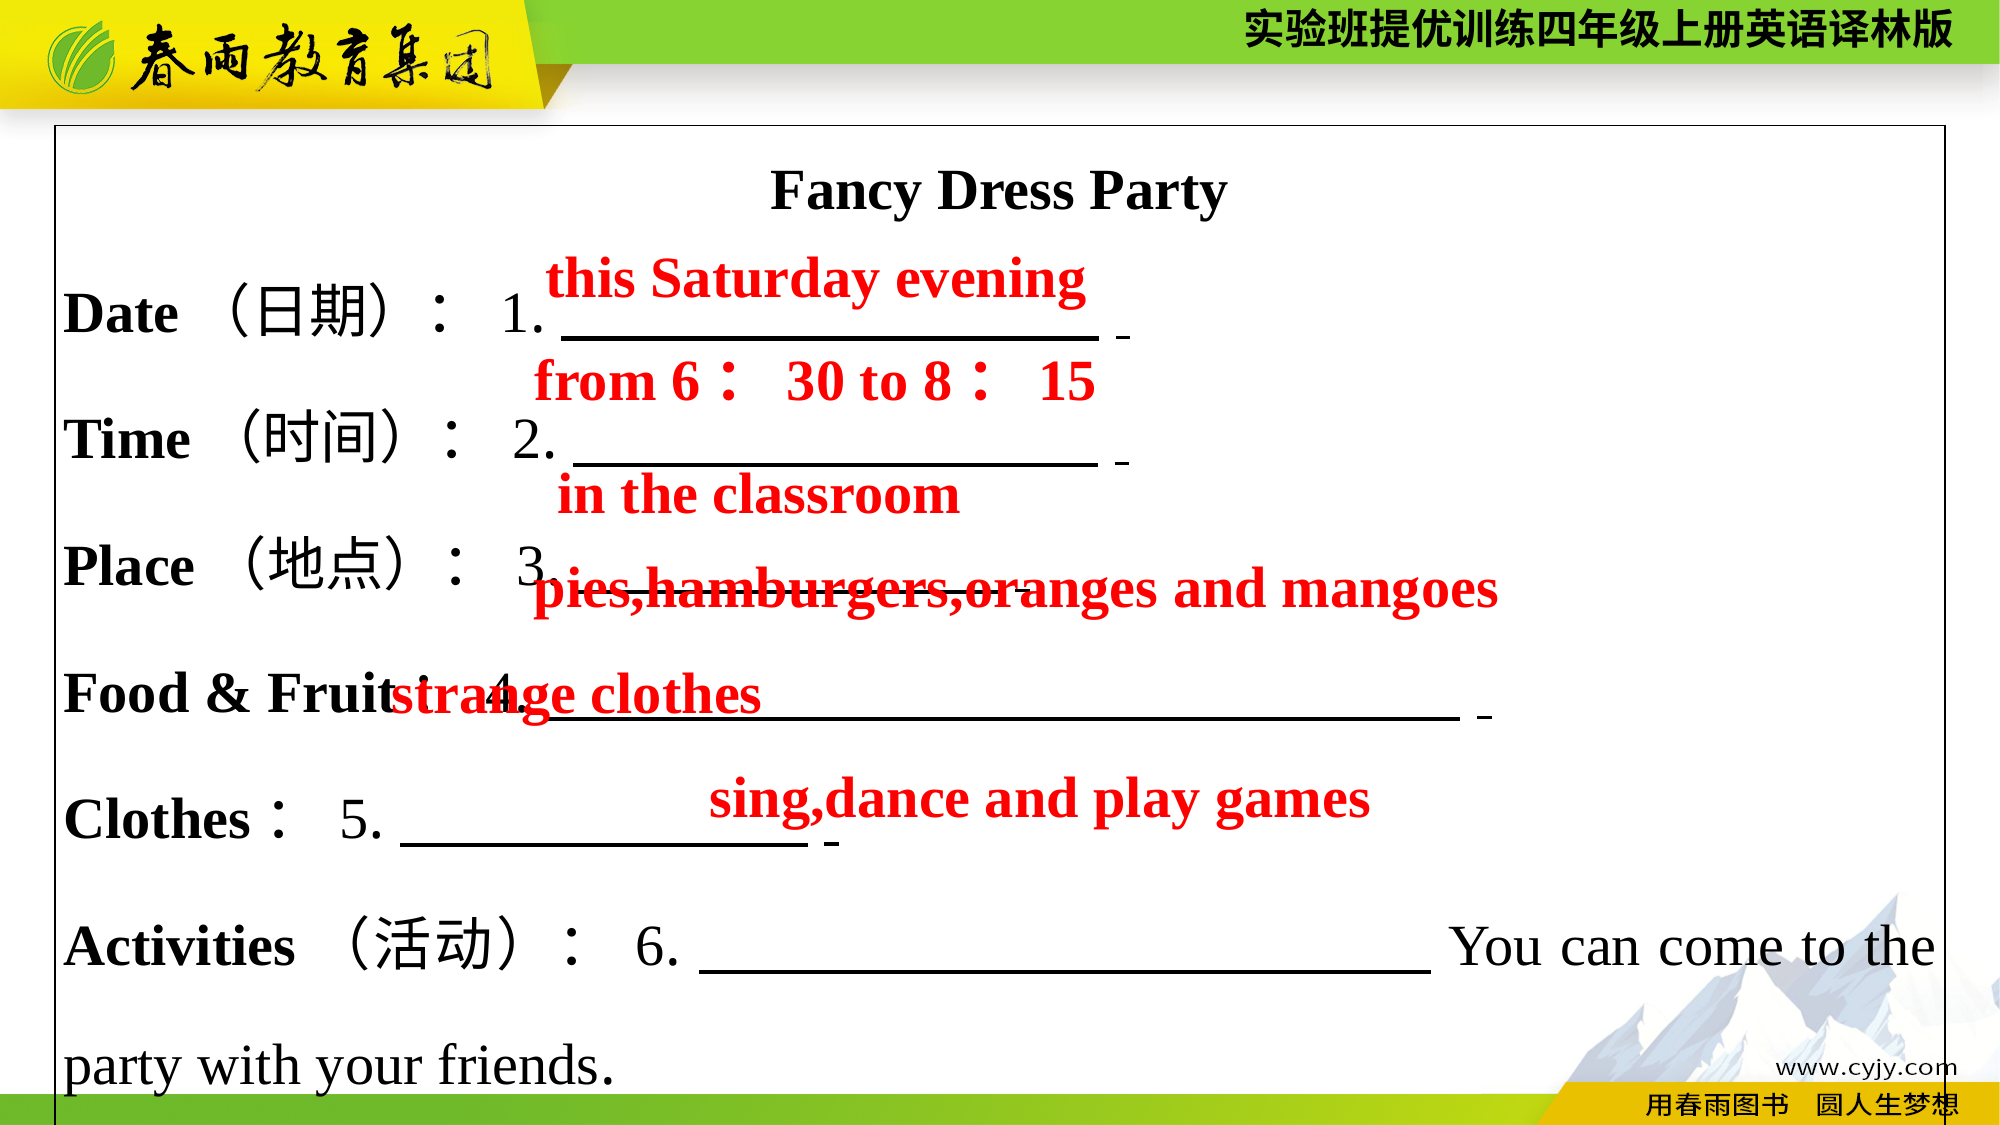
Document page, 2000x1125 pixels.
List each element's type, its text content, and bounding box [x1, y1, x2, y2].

text_box from 6：30 to 8：15 [520, 334, 1112, 420]
picture [0, 0, 2000, 1125]
text_box pies,hamburgers,oranges and mangoes [519, 541, 1515, 627]
table_header Fancy Dress Party Date（日期）：1. . Time（时间）：2. . Place（地点）：3. . Food & Fruit：4. . Clothes：5. . Activities（活动）：6. You can come to the party with your friends. Hope（希望） to see you in the strange clothes and masks. [56, 126, 1944, 1125]
text_box sing,dance and play games [694, 751, 1387, 837]
text_box strange clothes [377, 648, 778, 733]
text_box in the classroom [542, 447, 977, 533]
text_box this Saturday evening [530, 231, 1102, 317]
